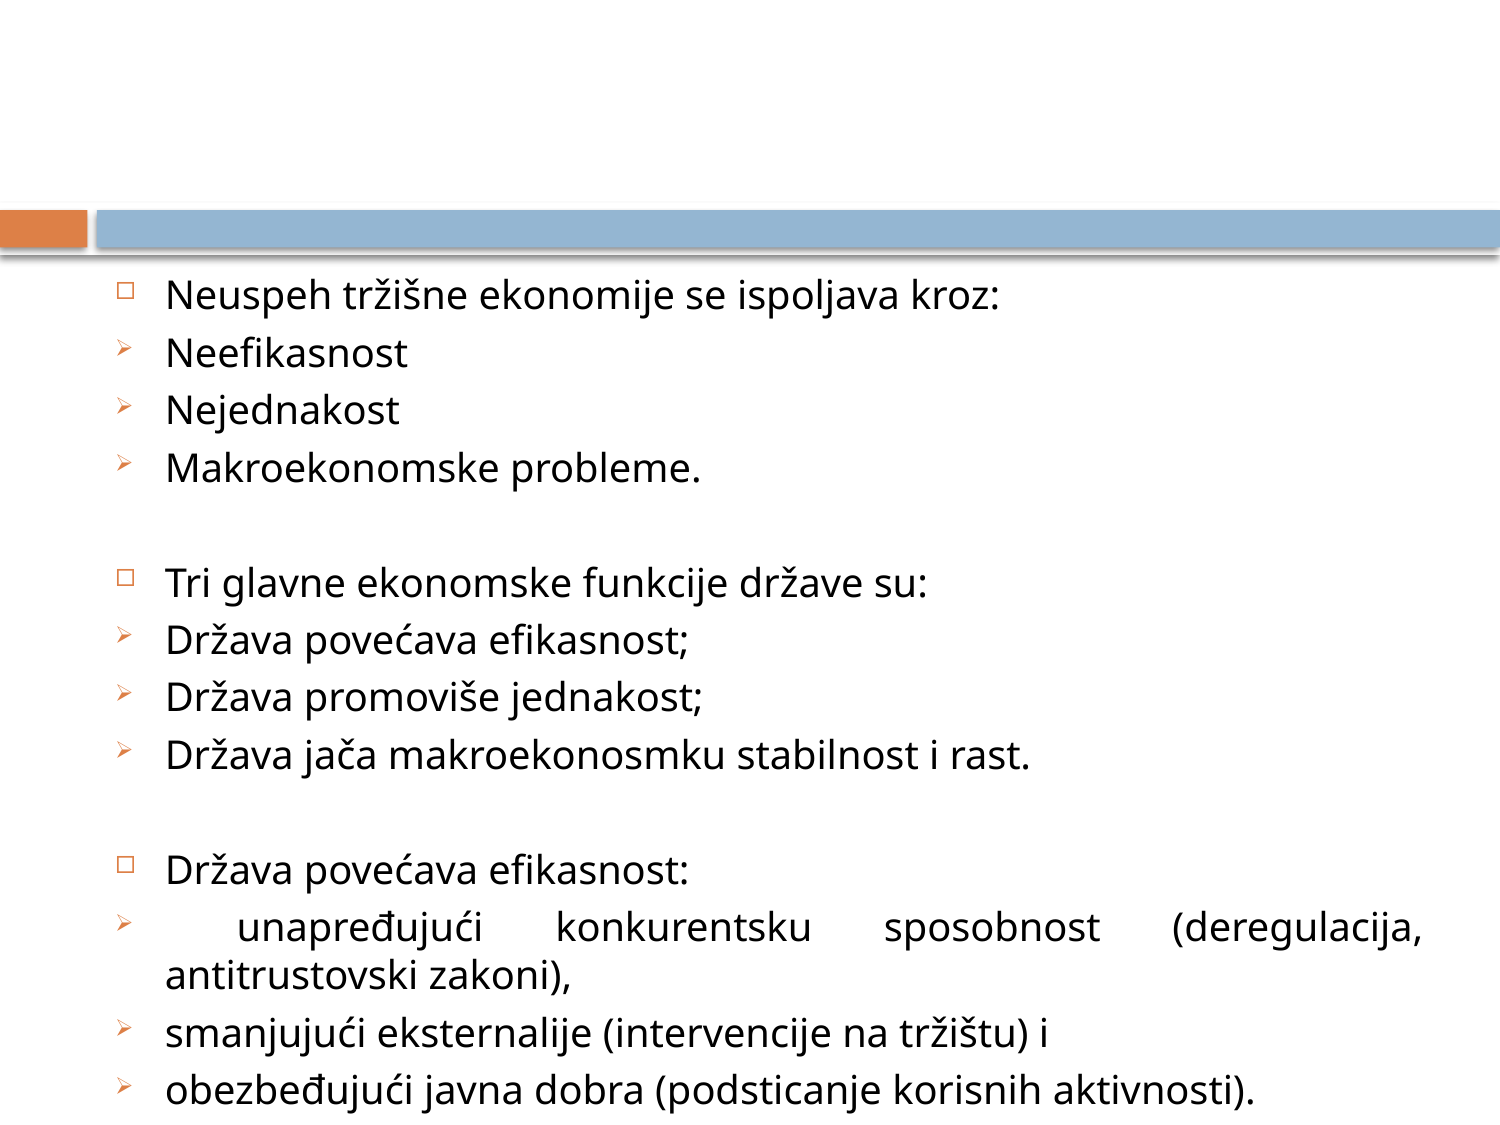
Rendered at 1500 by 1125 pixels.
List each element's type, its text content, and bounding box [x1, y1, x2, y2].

list Neuspeh tržišne ekonomije se ispoljava kroz: Neefikasnost Nejednakost Makroekonomske probleme. Tri glavne ekonomske funkcije države su: Država povećava efikasnost; Država promoviše jednakost; Država jača makroekonosmku stabilnost i rast. Država povećava efikasnost: unapređujući konkurentsku sposobnost (deregulacija, antitrustovski zakoni), smanjujući eksternalije (intervencije na tržištu) i obezbeđujući javna dobra (podsticanje korisnih aktivnosti). [100, 262, 1438, 1125]
